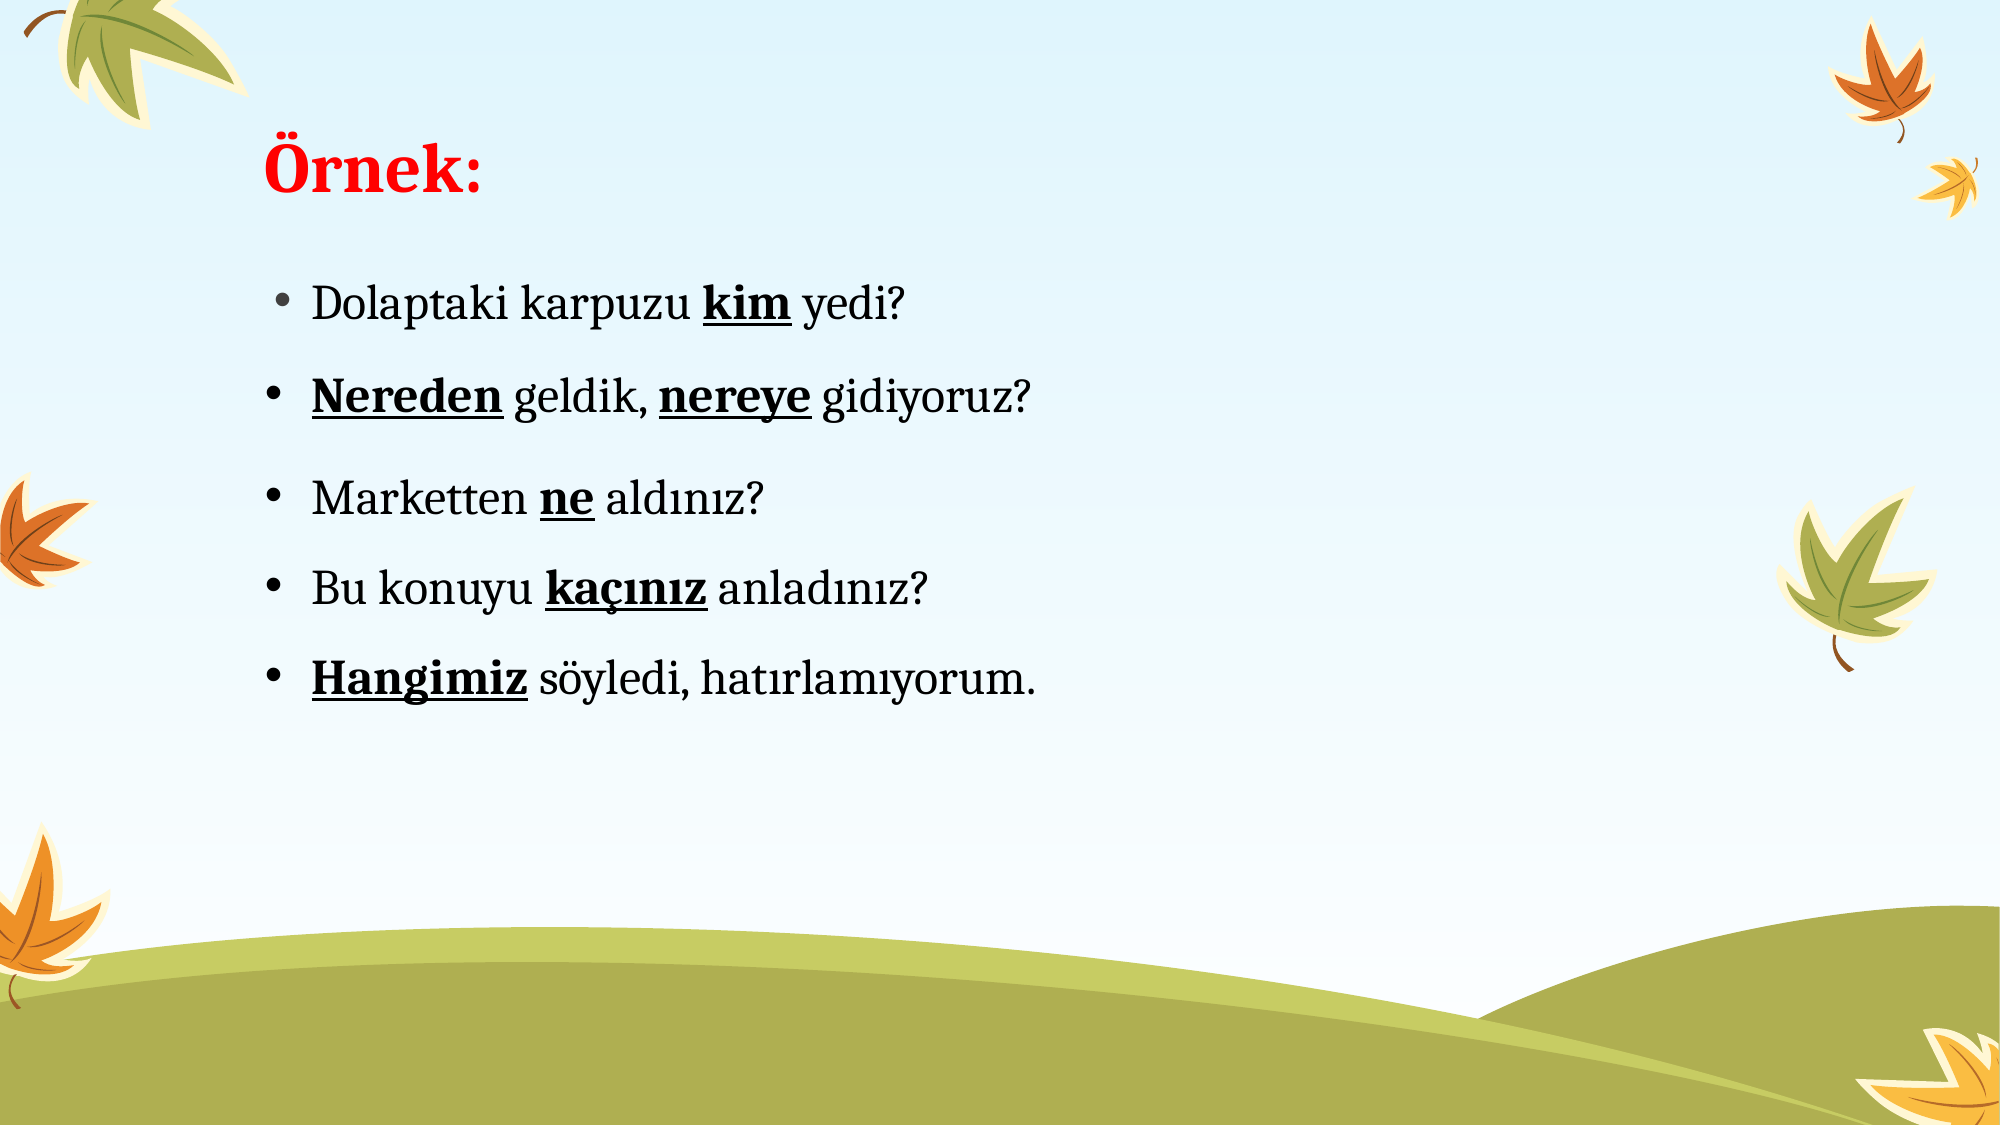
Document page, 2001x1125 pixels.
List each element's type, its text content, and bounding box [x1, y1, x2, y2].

text_box Hangimiz söyledi, hatırlamıyorum. [249, 637, 1459, 712]
title Örnek: [249, 12, 1749, 216]
text_box Bu konuyu kaçınız anladınız? [249, 546, 1459, 622]
text_box Marketten ne aldınız? [249, 456, 1459, 532]
list Dolaptaki karpuzu kim yedi? [251, 262, 1750, 366]
text_box Nereden geldik, nereye gidiyoruz? [249, 354, 1459, 430]
